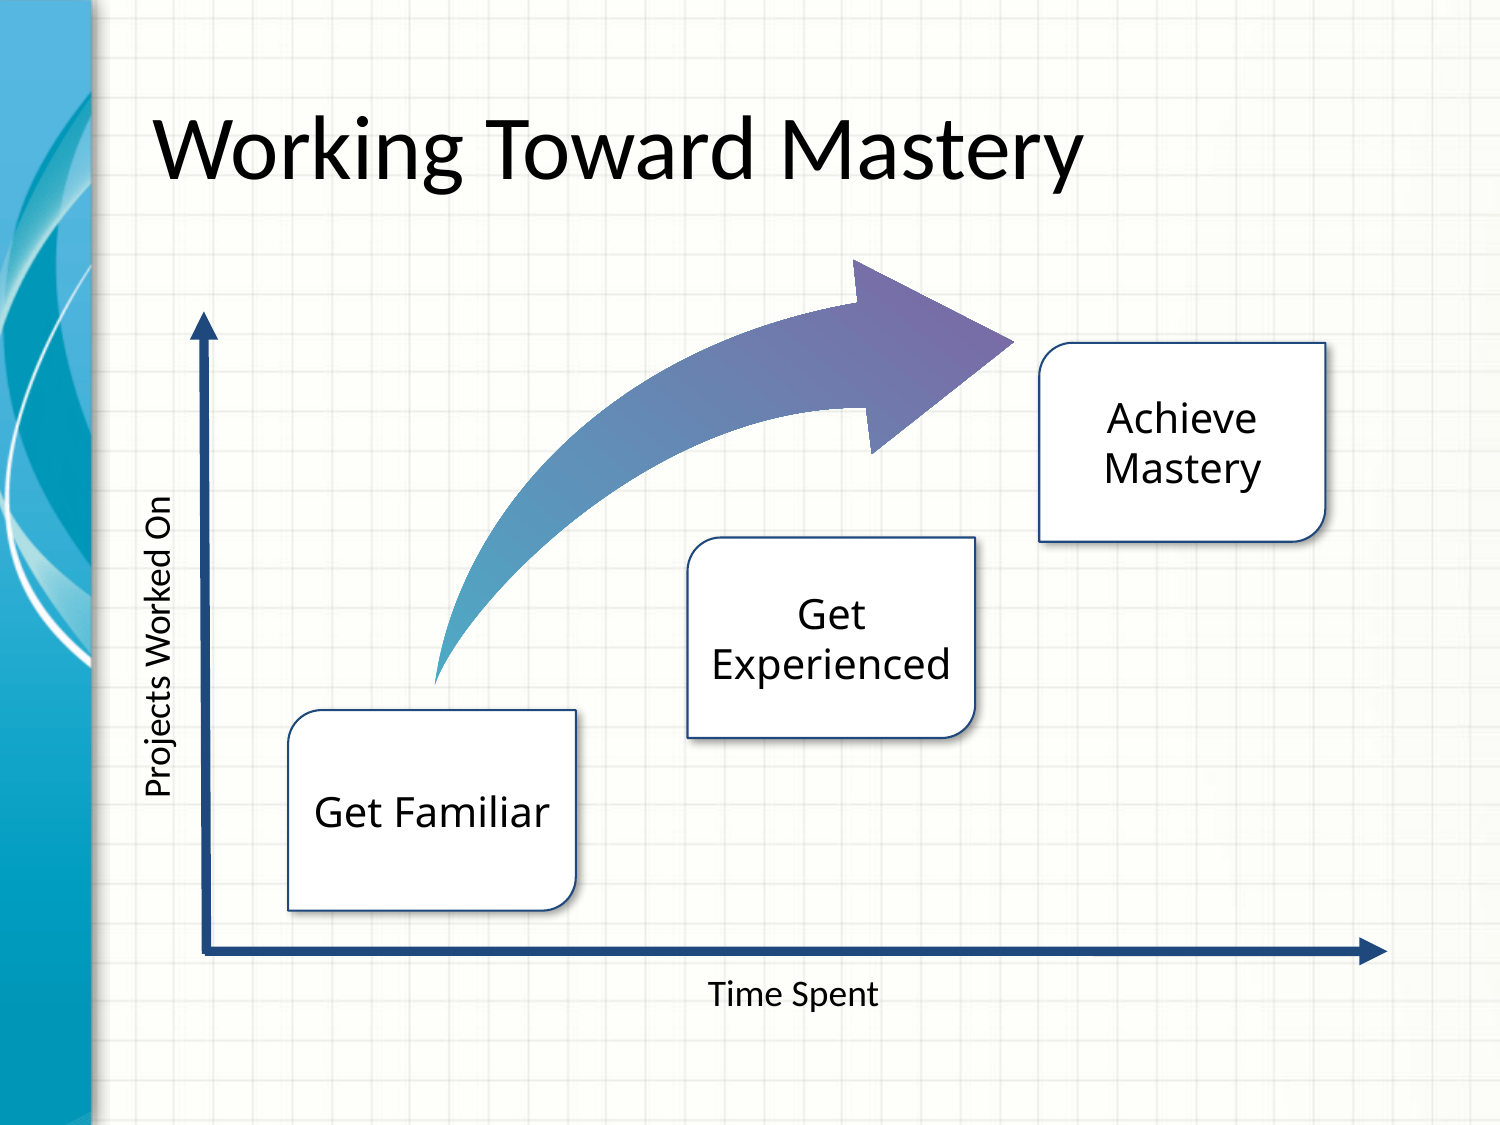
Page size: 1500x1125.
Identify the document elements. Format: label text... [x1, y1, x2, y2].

text_box [434, 259, 1014, 686]
text_box [197, 311, 211, 954]
text_box Time Spent [237, 961, 1350, 1023]
text_box [207, 945, 1388, 958]
title Working Toward Mastery [138, 49, 1463, 237]
text_box Projects Worked On [124, 342, 186, 952]
text_box Get Experienced [687, 537, 976, 739]
picture [0, 0, 1500, 1125]
text_box Get Familiar [288, 710, 576, 911]
text_box Achieve Mastery [1039, 342, 1326, 542]
